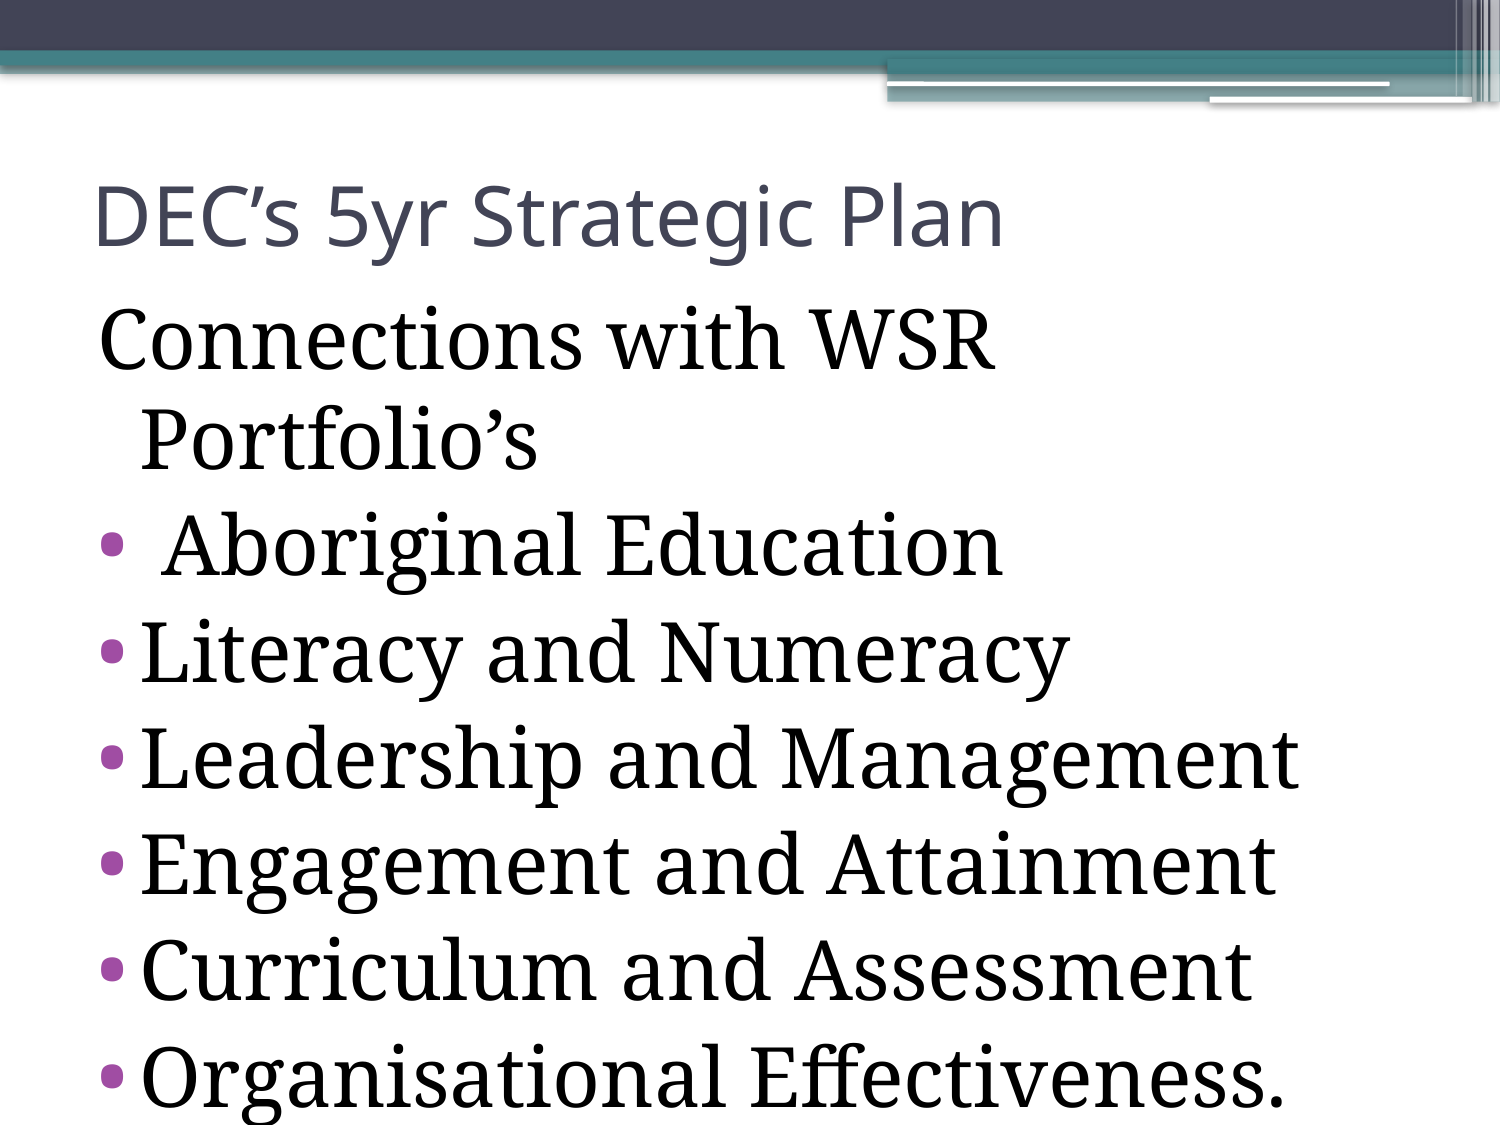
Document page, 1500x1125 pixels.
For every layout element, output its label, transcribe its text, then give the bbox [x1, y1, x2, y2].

list Connections with WSR Portfolio’s Aboriginal Education Literacy and Numeracy Leadership and Management Engagement and Attainment Curriculum and Assessment Organisational Effectiveness. [64, 278, 1415, 1071]
title DEC’s 5yr Strategic Plan [76, 125, 1427, 301]
